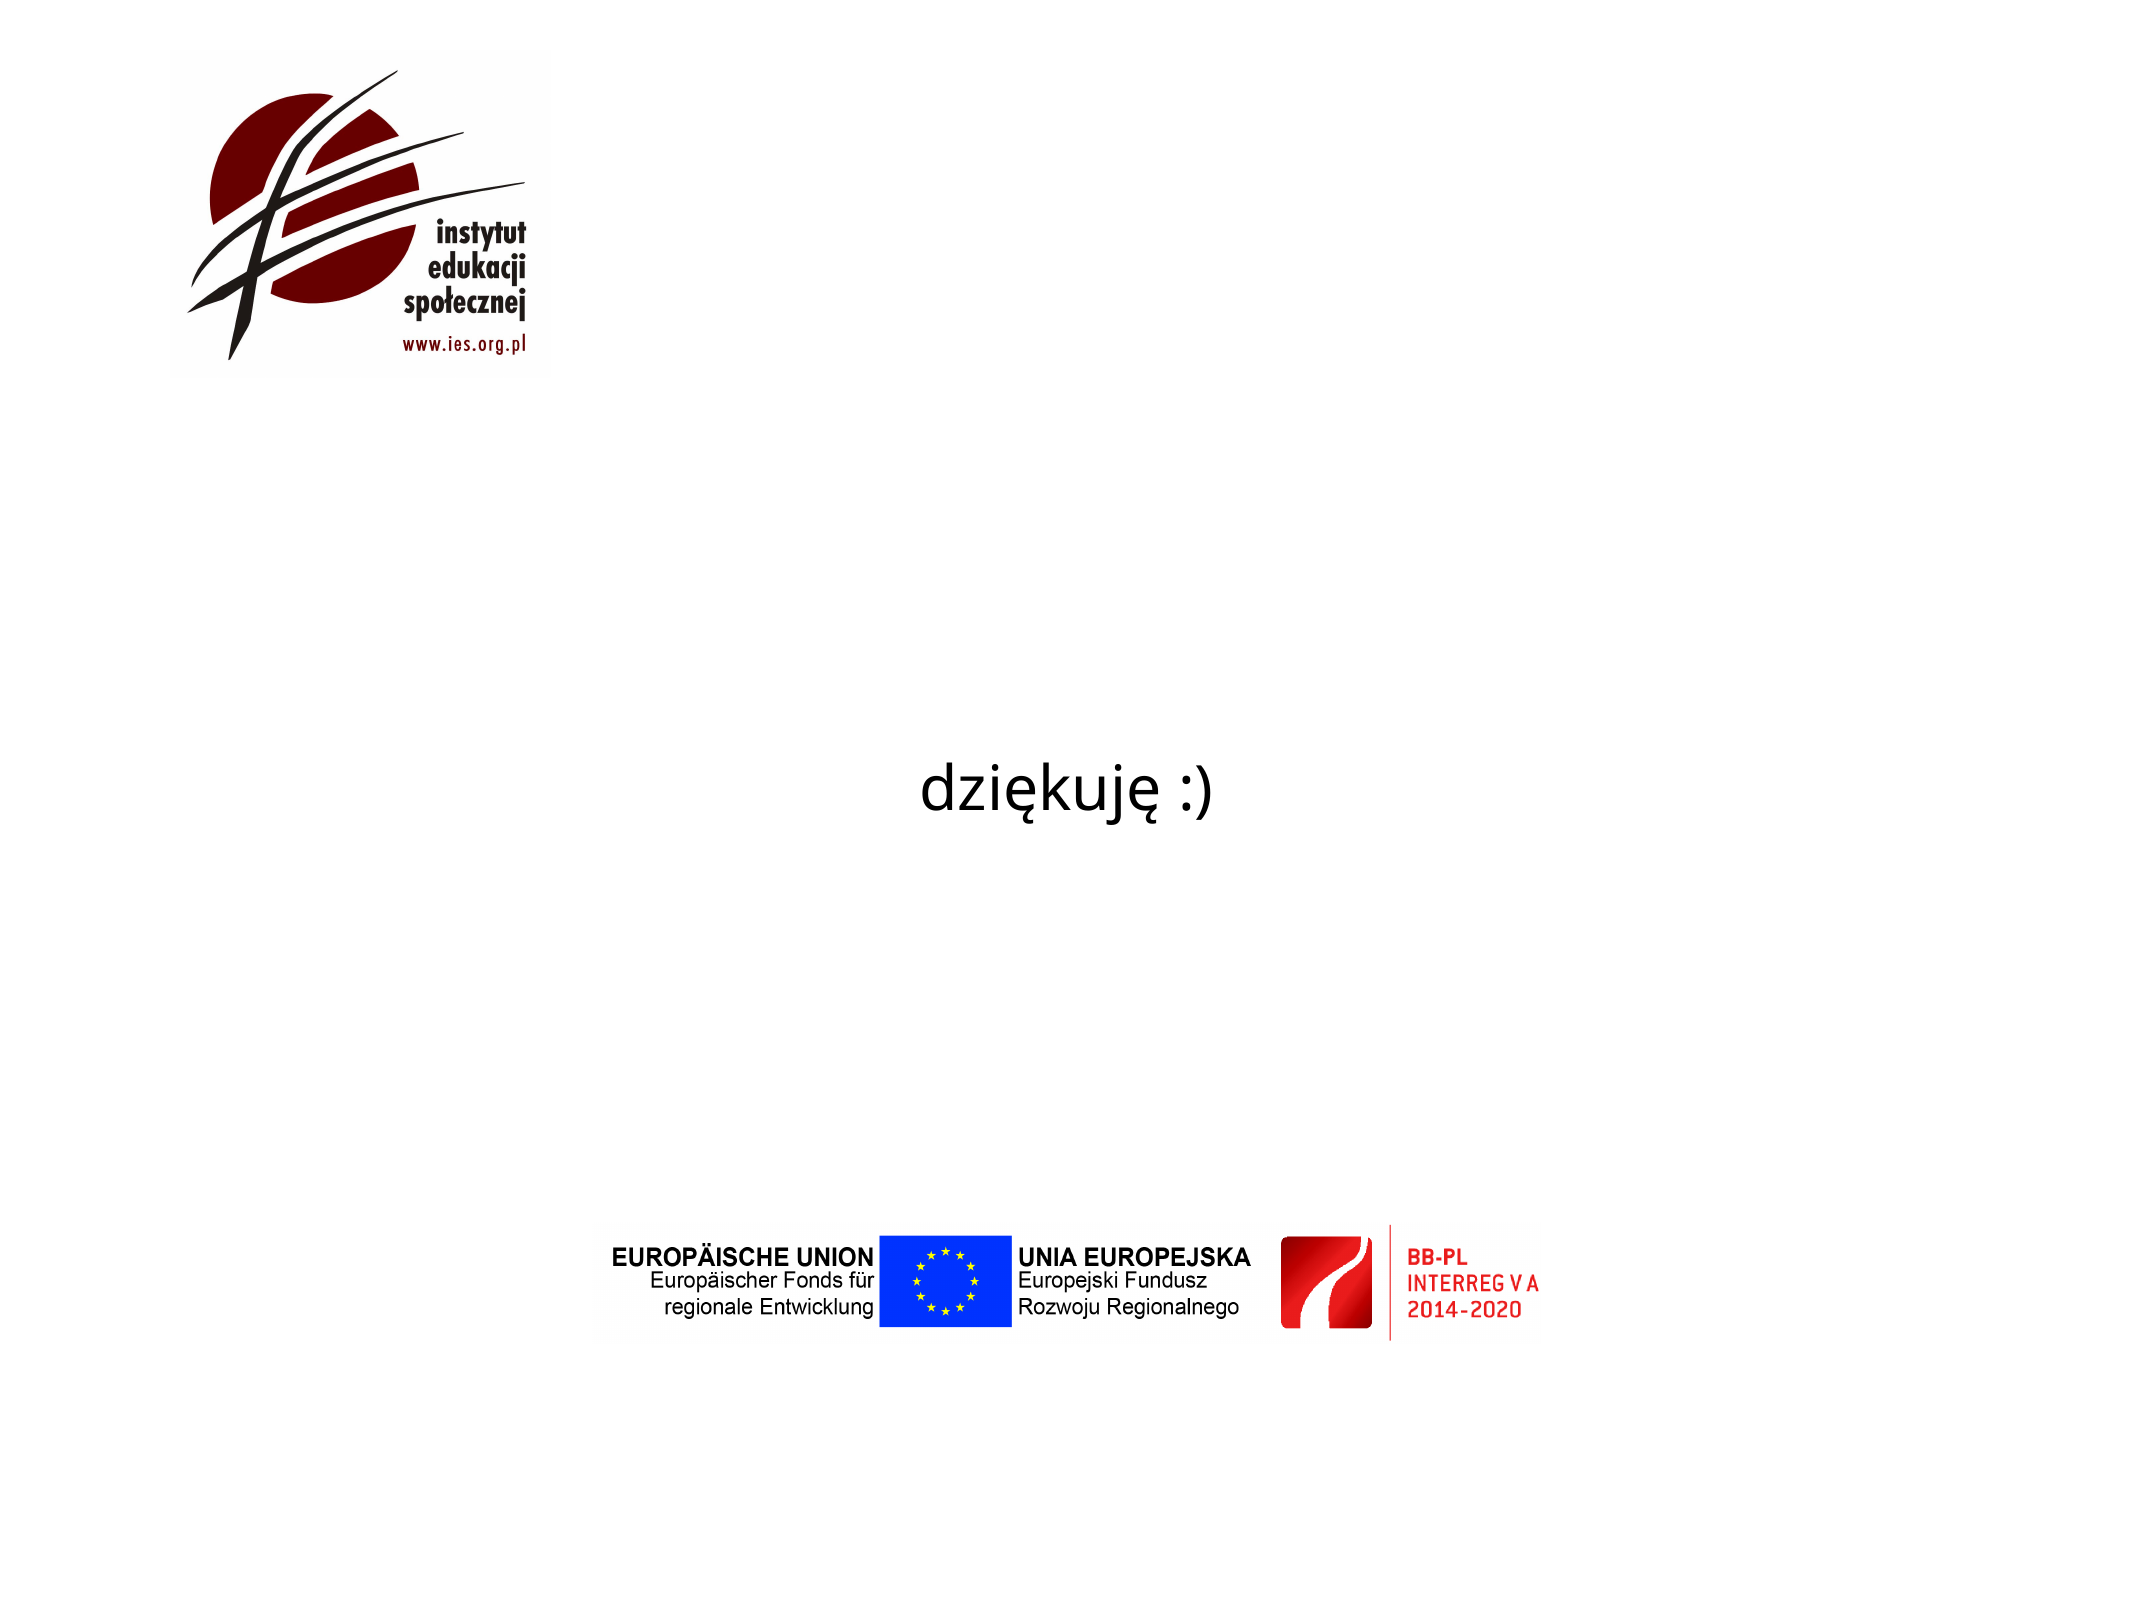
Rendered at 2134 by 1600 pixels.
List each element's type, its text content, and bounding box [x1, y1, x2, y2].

picture [592, 1222, 1542, 1344]
subtitle dziękuję :) [207, 738, 1926, 862]
picture [170, 49, 552, 378]
